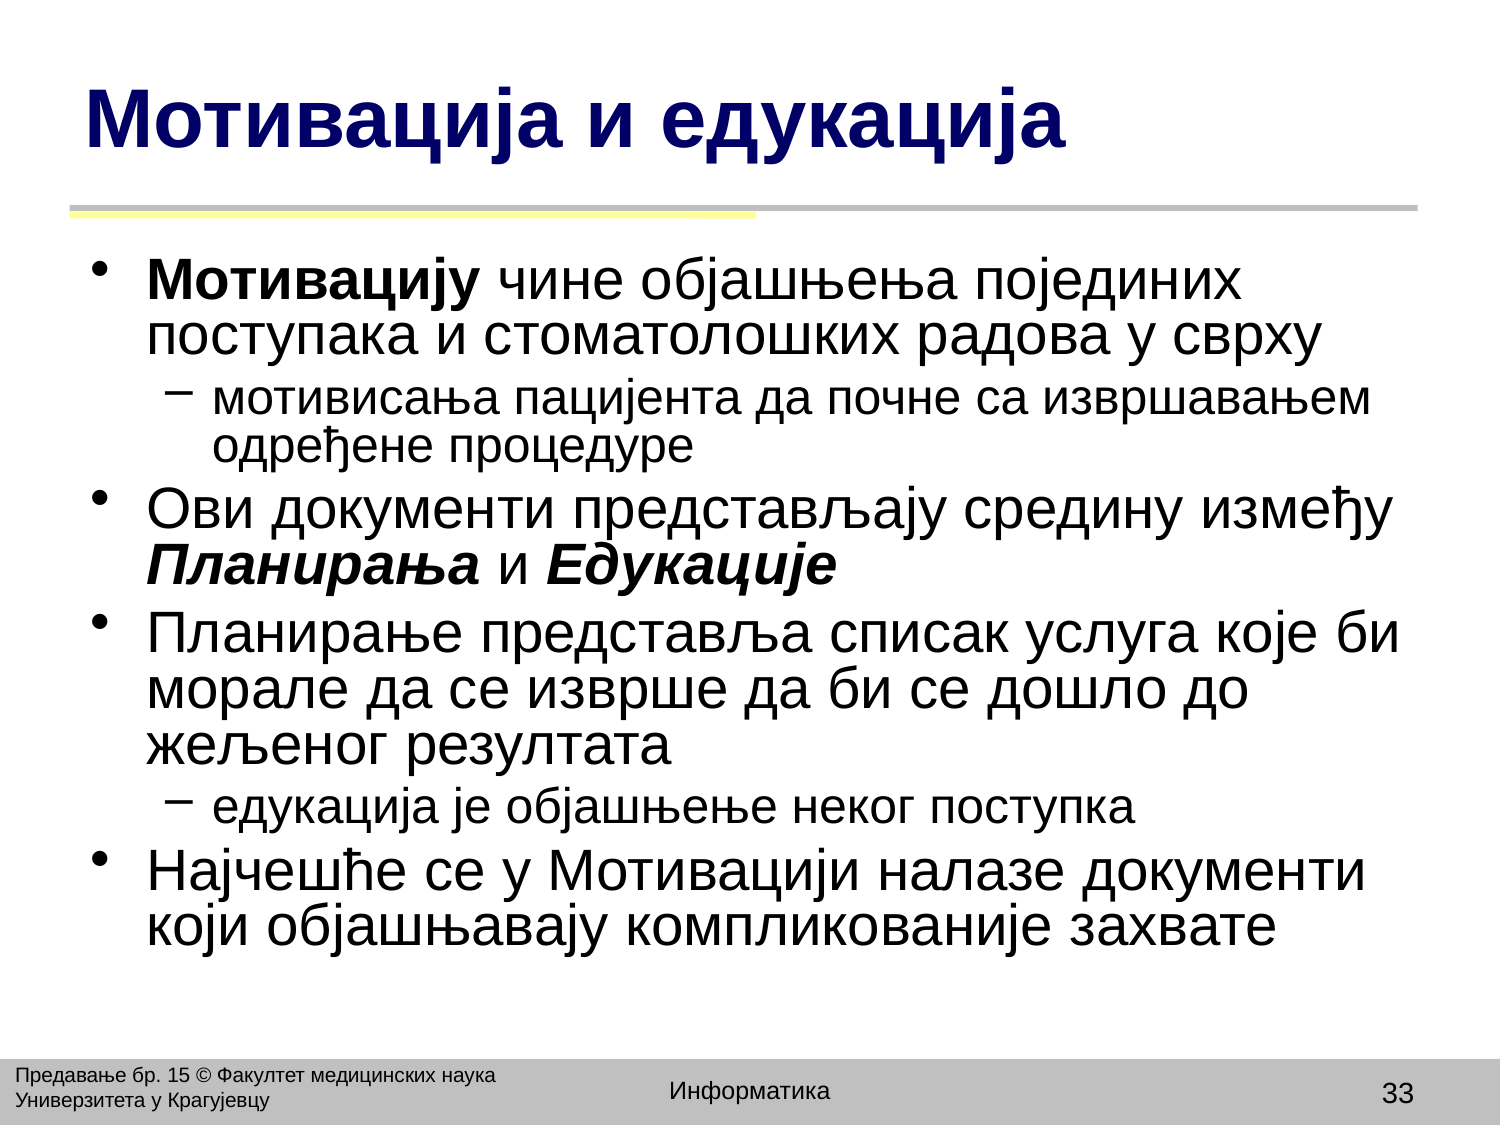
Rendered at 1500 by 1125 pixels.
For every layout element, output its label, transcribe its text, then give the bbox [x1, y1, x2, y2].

footer Информатика [512, 1066, 988, 1125]
list Мотивацију чине објашњења појединих поступака и стоматолошких радова у сврху мотивисања пацијента да почне са извршавањем одређене процедуре Ови документи представљају средину између Планирања и Едукације Планирање представља списак услуга које би морале да се изврше да би се дошло до жељеног резултата едукација је објашњење неког поступка Најчешће се у Мотивацији налазе документи који објашњавају компликованије захвате [74, 246, 1426, 1023]
slide_number Предавање бр. 15 © Факултет медицинских наука Универзитета у Крагујевцу [0, 1053, 634, 1108]
title Мотивација и едукација [69, 19, 1426, 208]
slide_number 33 [1079, 1066, 1430, 1125]
